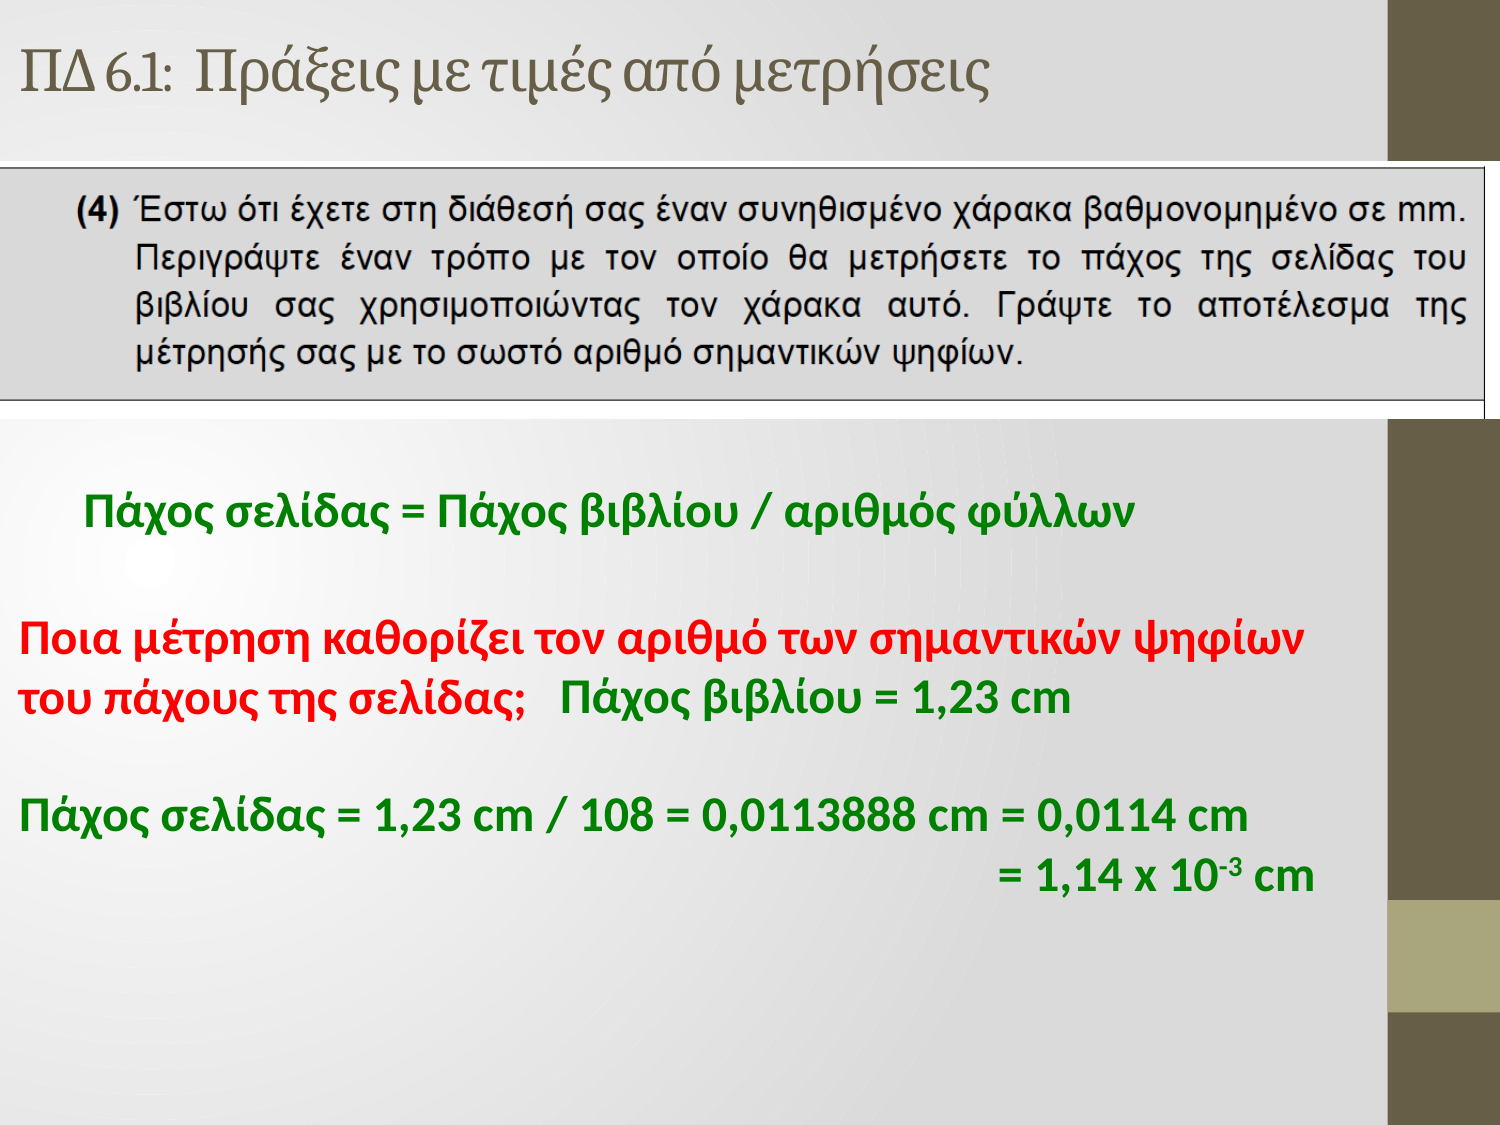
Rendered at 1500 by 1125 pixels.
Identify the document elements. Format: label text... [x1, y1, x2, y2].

title ΠΔ 6.1: Πράξεις με τιμές από μετρήσεις [4, 0, 1255, 155]
picture [0, 161, 1500, 420]
text_box Πάχος σελίδας = Πάχος βιβλίου / αριθμός φύλλων [68, 469, 1434, 545]
text_box Πάχος βιβλίου = 1,23 cm [545, 656, 1284, 731]
text_box Πάχος σελίδας = 1,23 cm / 108 = 0,0113888 cm = 0,0114 cm = 1,14 x 10-3 cm [4, 773, 1369, 909]
text_box Ποια μέτρηση καθορίζει τον αριθμό των σημαντικών ψηφίων του πάχους της σελίδας; [4, 596, 1362, 732]
